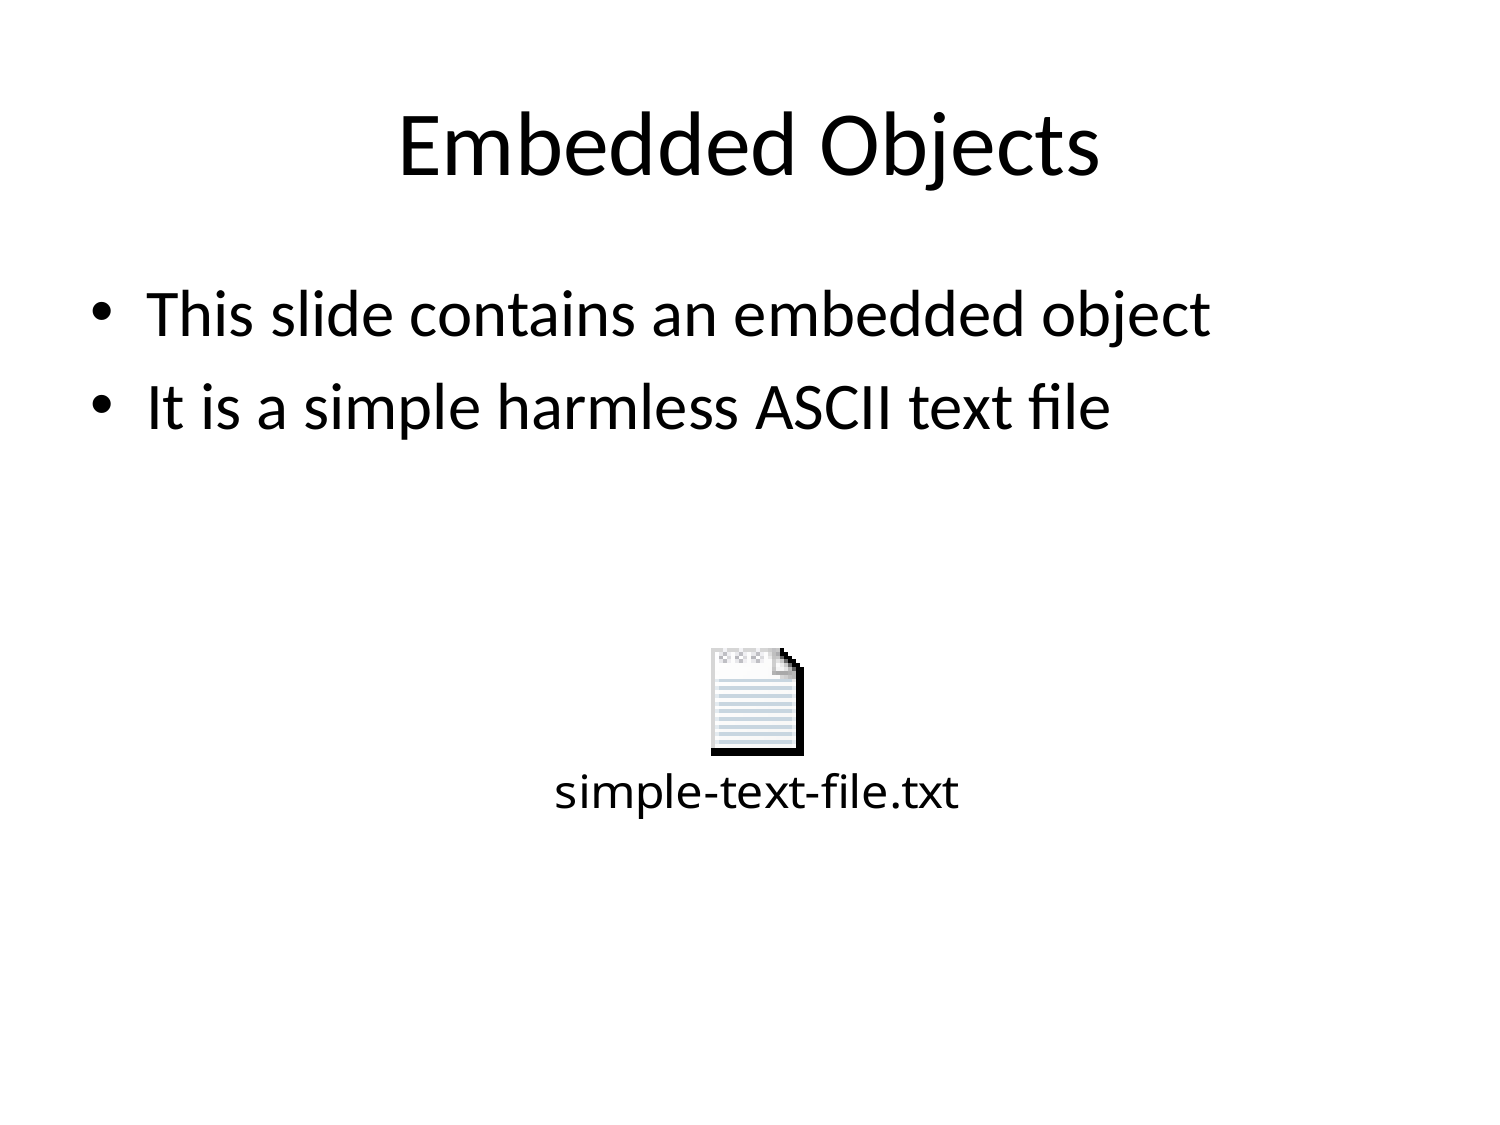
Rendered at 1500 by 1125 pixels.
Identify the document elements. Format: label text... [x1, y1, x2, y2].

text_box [513, 633, 999, 837]
list This slide contains an embedded object It is a simple harmless ASCII text file [75, 262, 1425, 528]
title Embedded Objects [75, 45, 1425, 233]
